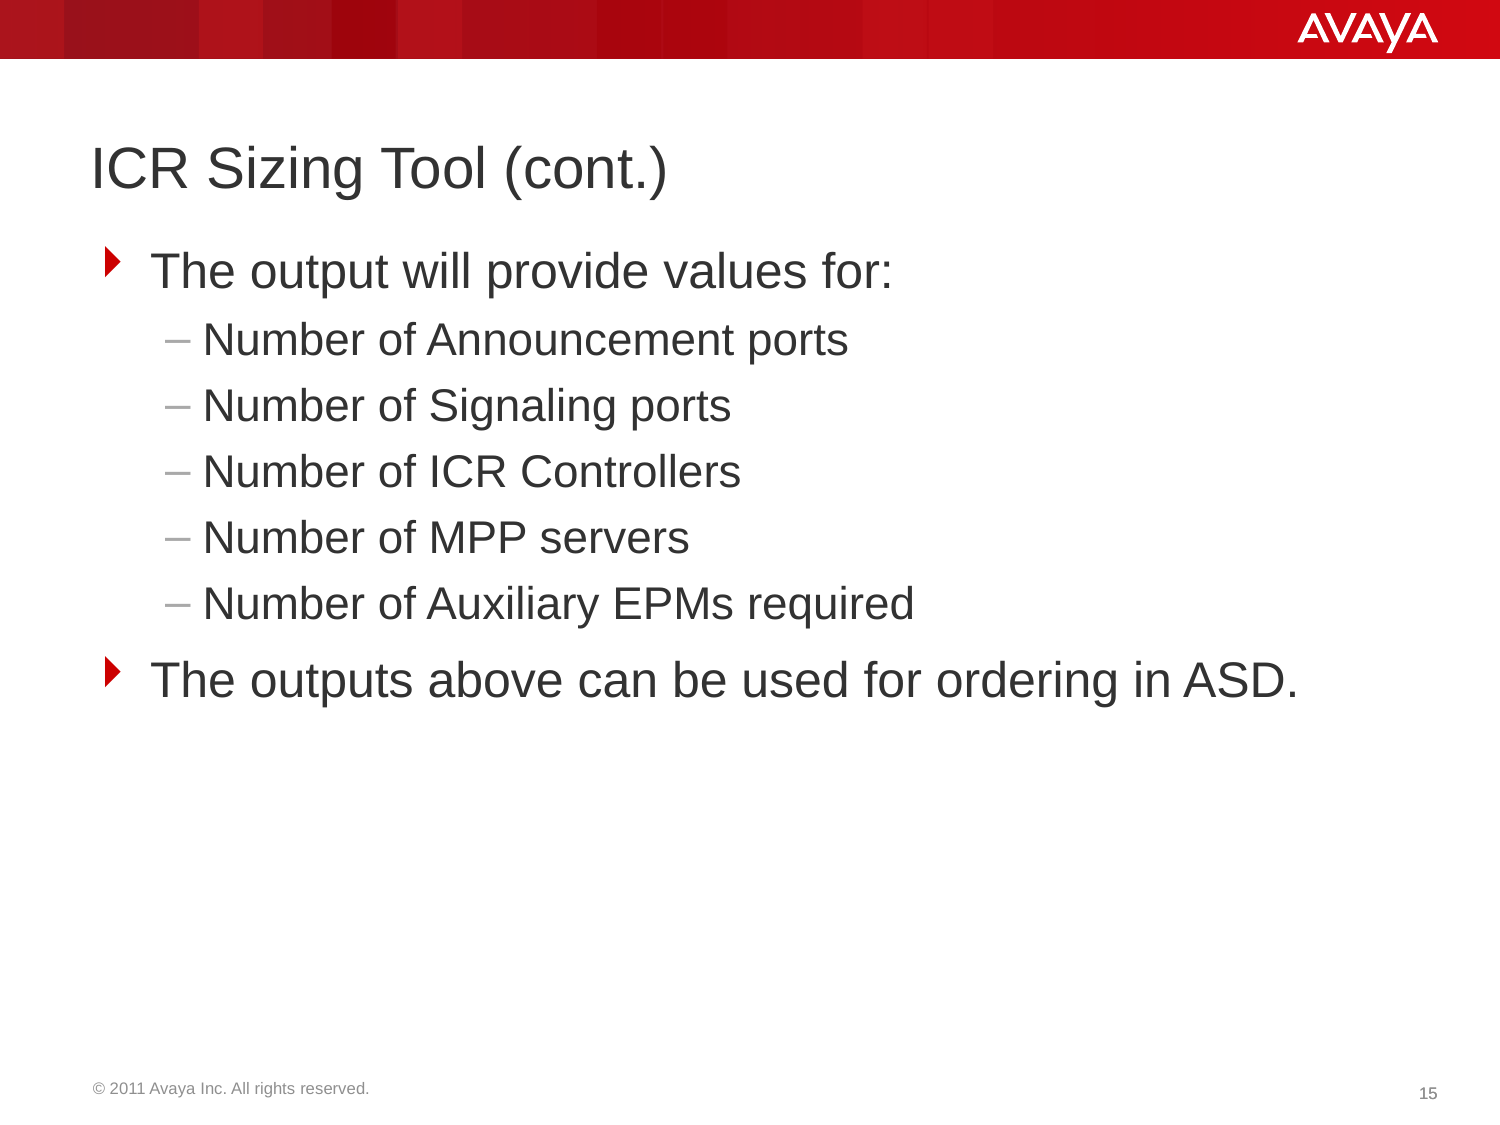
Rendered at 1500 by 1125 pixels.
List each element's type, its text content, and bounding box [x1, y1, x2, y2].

list The output will provide values for: Number of Announcement ports Number of Signaling ports Number of ICR Controllers Number of MPP servers Number of Auxiliary EPMs required The outputs above can be used for ordering in ASD. [75, 237, 1425, 1013]
title ICR Sizing Tool (cont.) [75, 71, 1425, 209]
